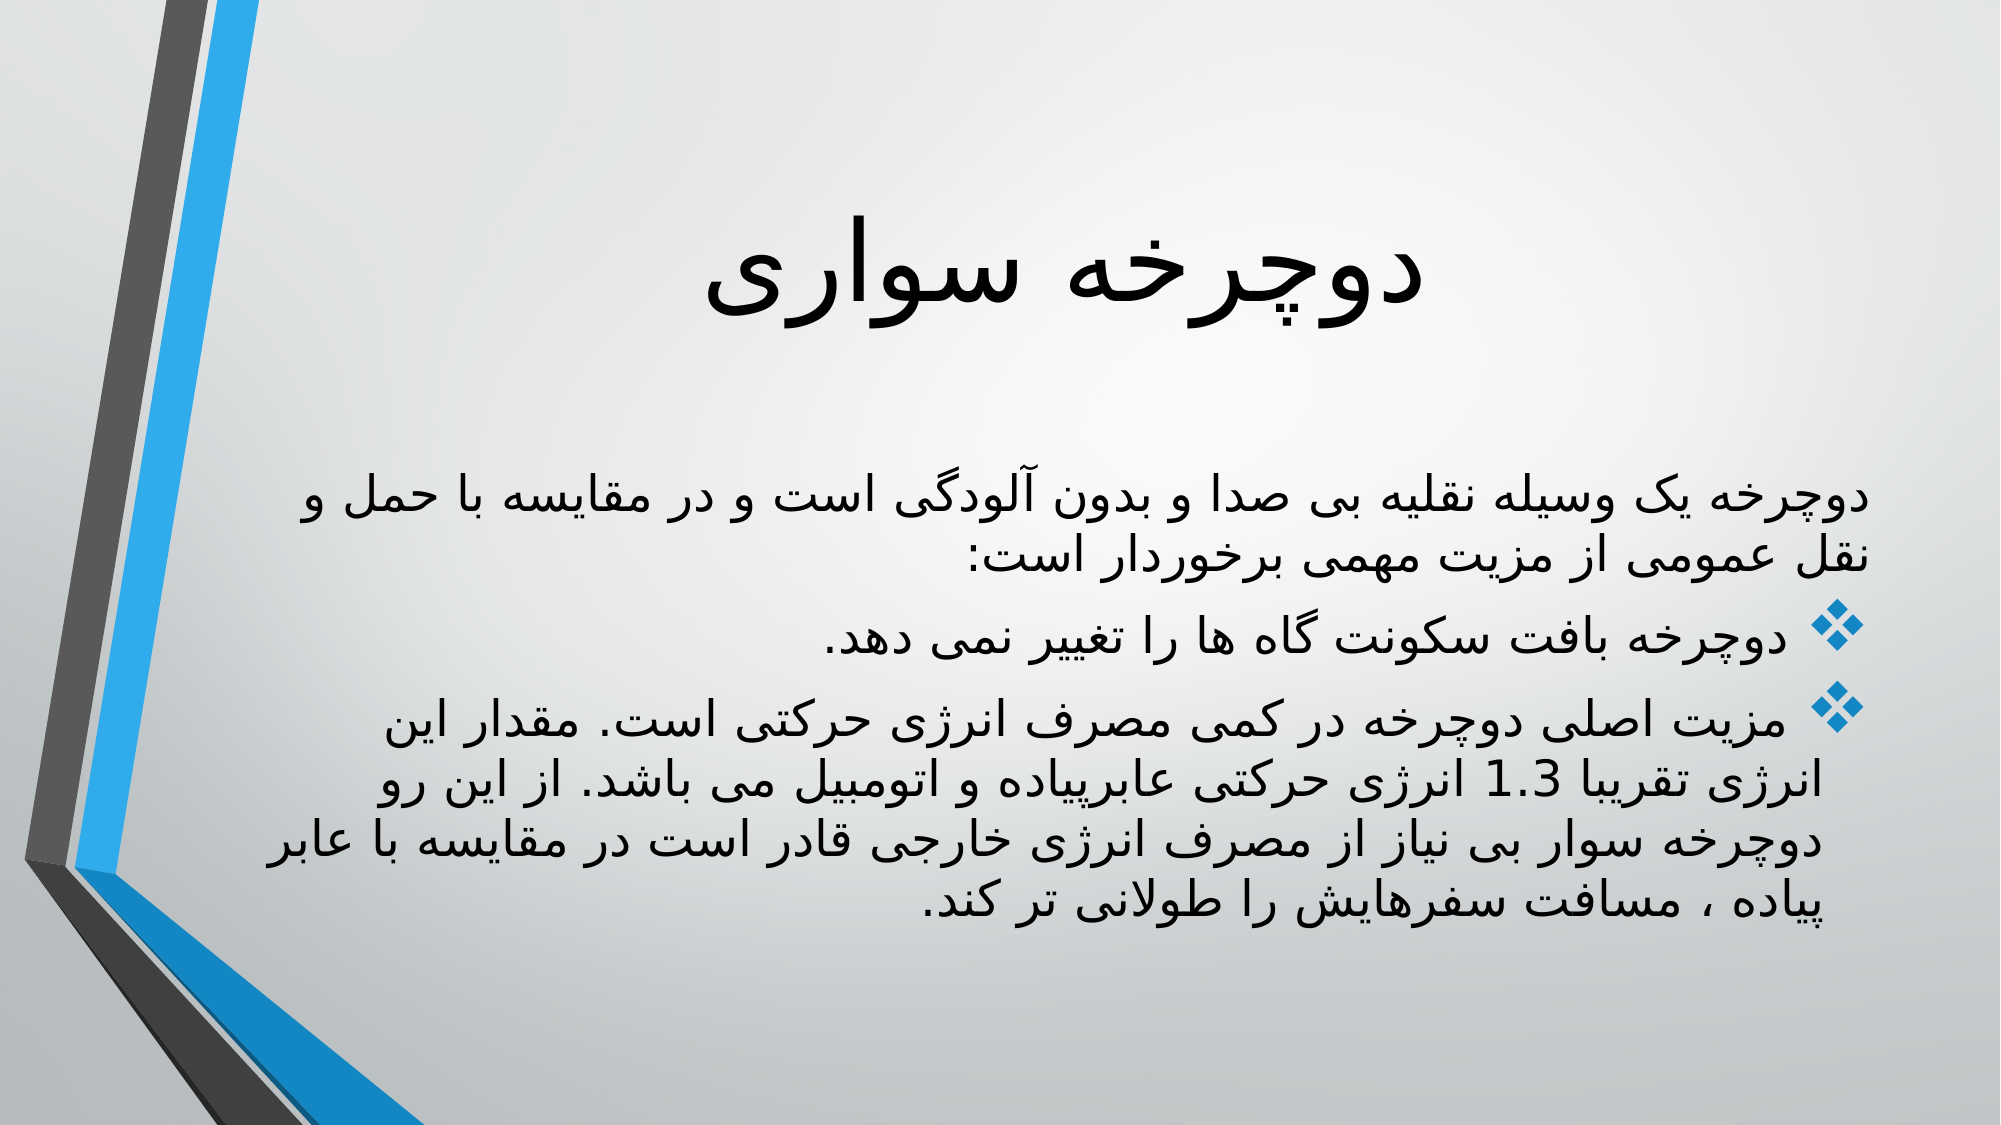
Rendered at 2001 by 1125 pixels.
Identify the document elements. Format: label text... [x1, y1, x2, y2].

title دوچرخه سواری [243, 112, 1887, 400]
list دوچرخه یک وسیله نقلیه بی صدا و بدون آلودگی است و در مقایسه با حمل و نقل عمومی از مزیت مهمی برخوردار است: دوچرخه بافت سکونت گاه ها را تغییر نمی دهد. مزیت اصلی دوچرخه در کمی مصرف انرژی حرکتی است. مقدار این انرژی تقریبا 1.3 انرژی حرکتی عابرپیاده و اتومبیل می باشد. از این رو دوچرخه سوار بی نیاز از مصرف انرژی خارجی قادر است در مقایسه با عابر پیاده ، مسافت سفرهایش را طولانی تر کند. [243, 437, 1887, 950]
